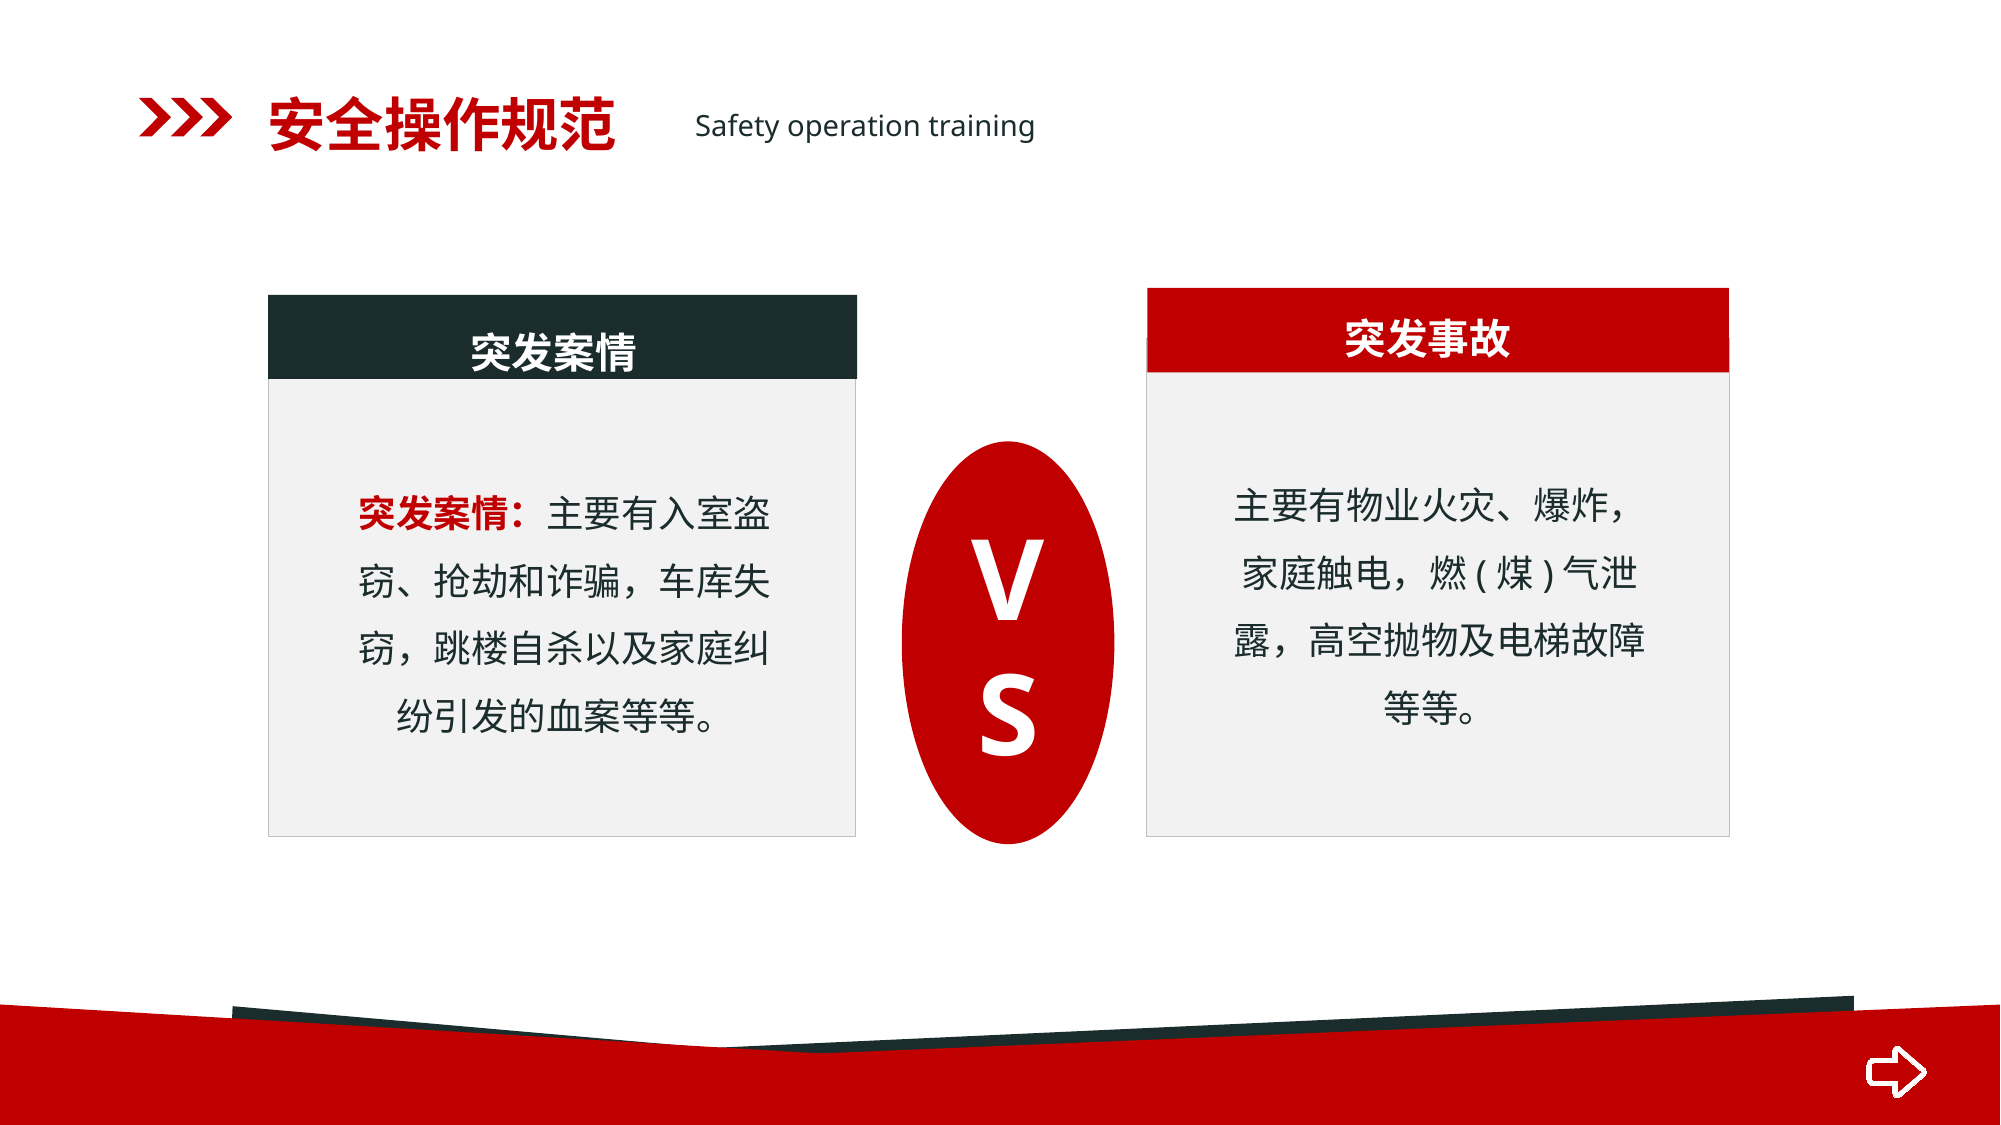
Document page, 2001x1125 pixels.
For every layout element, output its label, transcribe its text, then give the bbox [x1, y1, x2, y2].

text_box Safety operation training [680, 99, 1115, 150]
text_box [1146, 338, 1730, 837]
text_box 安全操作规范 [252, 80, 679, 166]
text_box [268, 380, 856, 837]
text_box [1147, 280, 1729, 373]
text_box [138, 97, 233, 137]
text_box 主要有物业火灾、爆炸，家庭触电，燃(煤)气泄露，高空抛物及电梯故障等等。 [1214, 452, 1666, 737]
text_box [268, 294, 858, 380]
text_box 突发案情：主要有入室盗窃、抢劫和诈骗，车库失窃，跳楼自杀以及家庭纠纷引发的血案等等。 [339, 460, 791, 745]
text_box V S [901, 441, 1115, 845]
